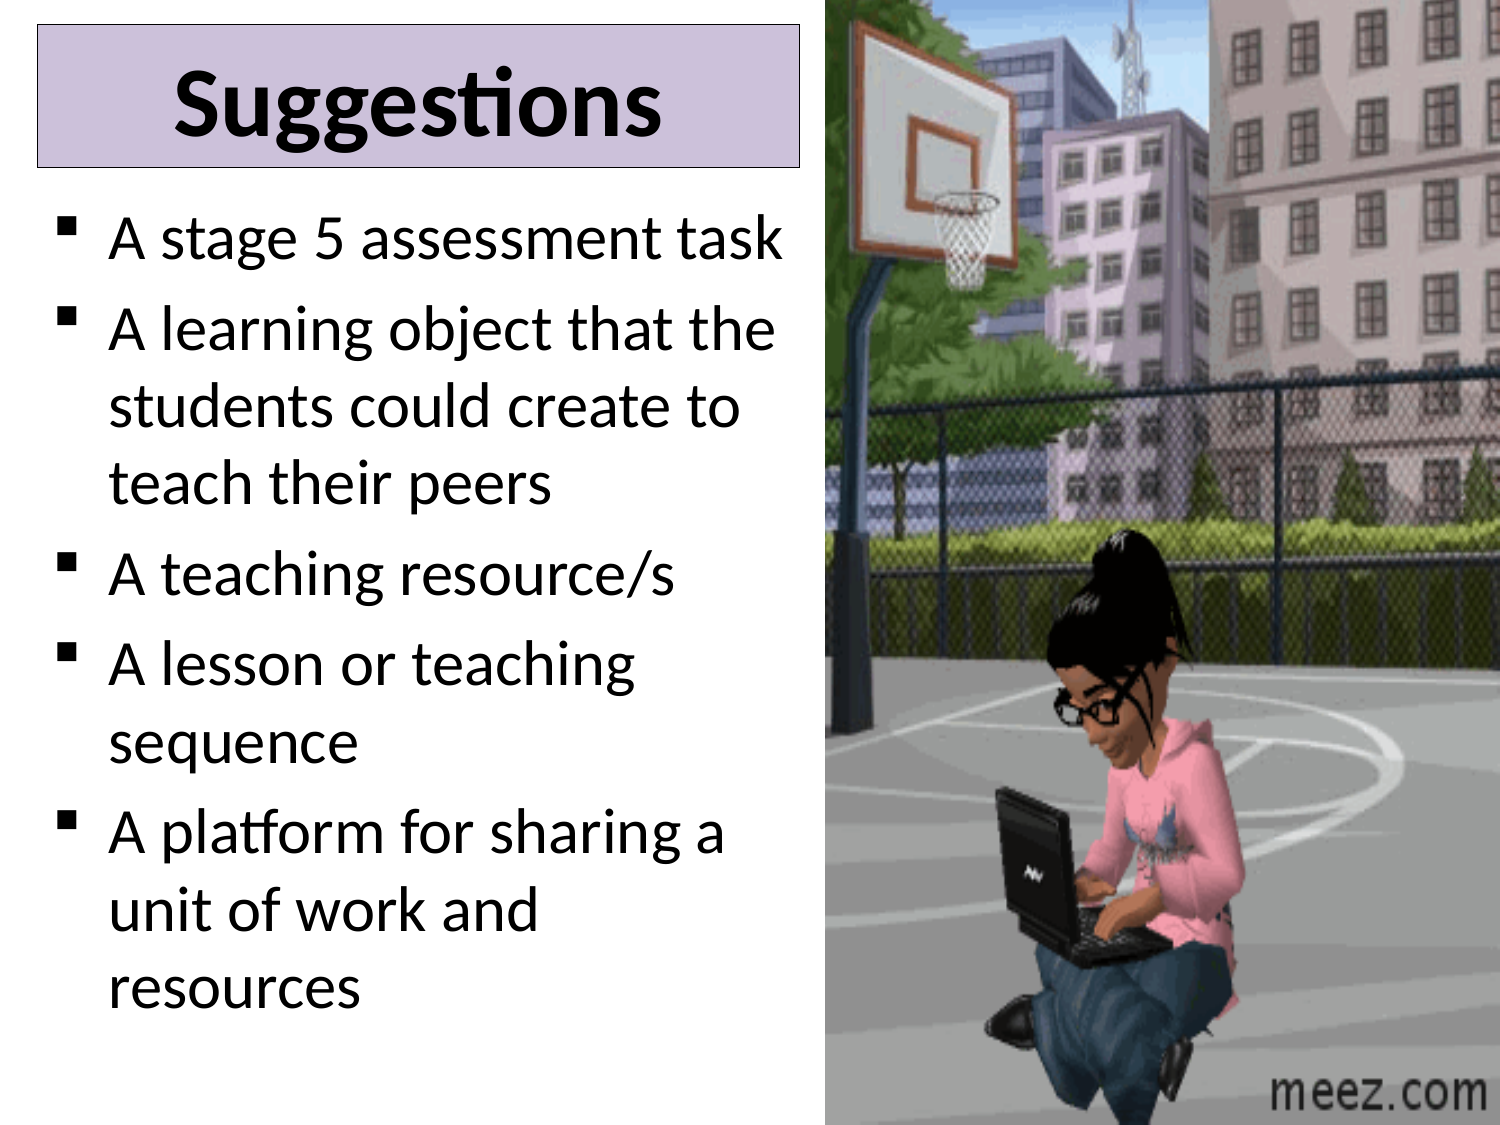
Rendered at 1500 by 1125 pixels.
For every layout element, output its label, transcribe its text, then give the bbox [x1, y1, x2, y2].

list A stage 5 assessment task A learning object that the students could create to teach their peers A teaching resource/s A lesson or teaching sequence A platform for sharing a unit of work and resources [37, 187, 813, 1088]
picture [824, 0, 1500, 1125]
title Suggestions [37, 24, 800, 168]
